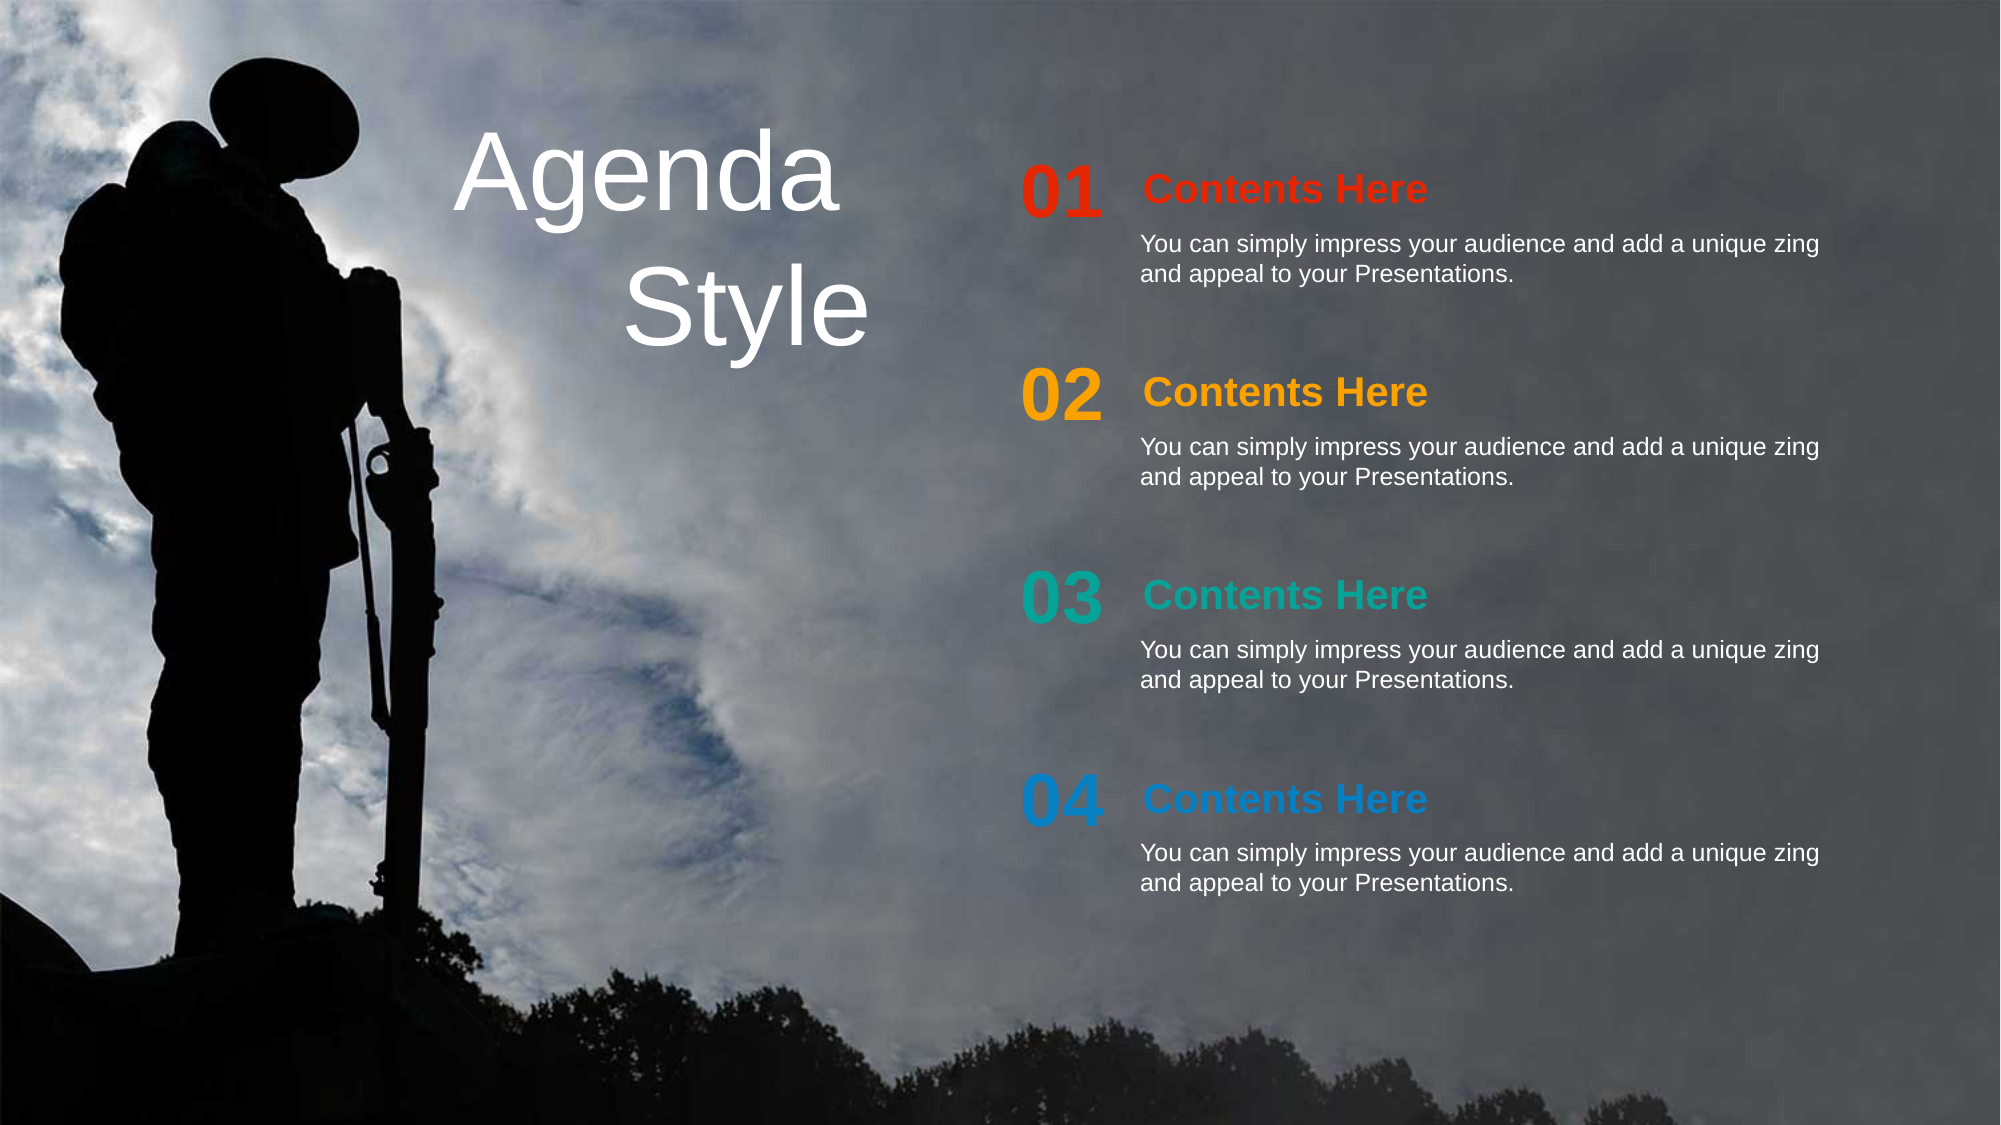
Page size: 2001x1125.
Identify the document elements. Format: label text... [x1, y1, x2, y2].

text_box Agenda Style [409, 90, 887, 375]
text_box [999, 344, 1876, 499]
picture [0, 0, 2001, 1125]
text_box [999, 141, 1876, 296]
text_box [999, 751, 1876, 906]
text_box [999, 547, 1876, 702]
